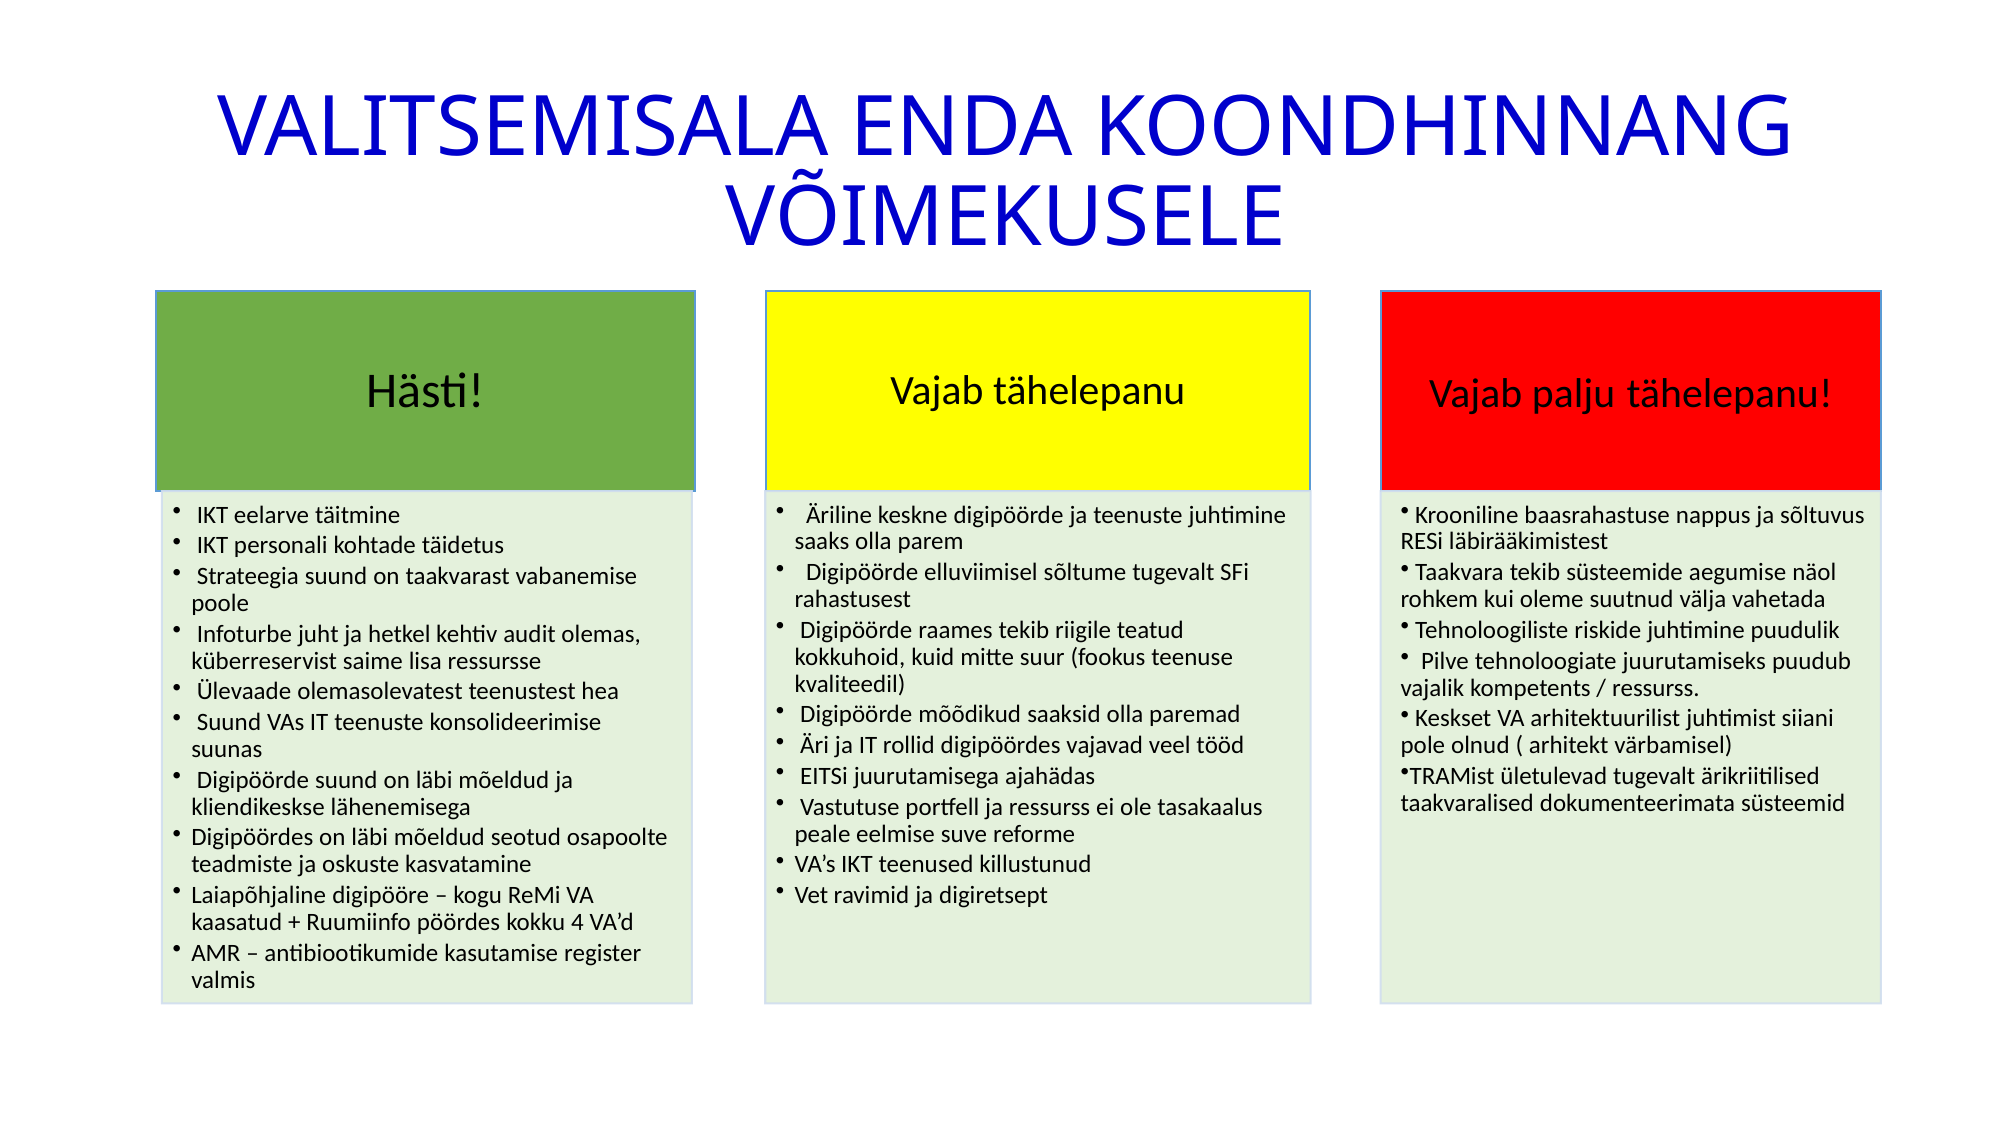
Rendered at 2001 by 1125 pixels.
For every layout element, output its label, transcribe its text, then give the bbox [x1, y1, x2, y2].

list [156, 234, 1882, 1060]
title VALITSEMISALA ENDA KOONDHINNANG VÕIMEKUSELE [52, 65, 1960, 283]
